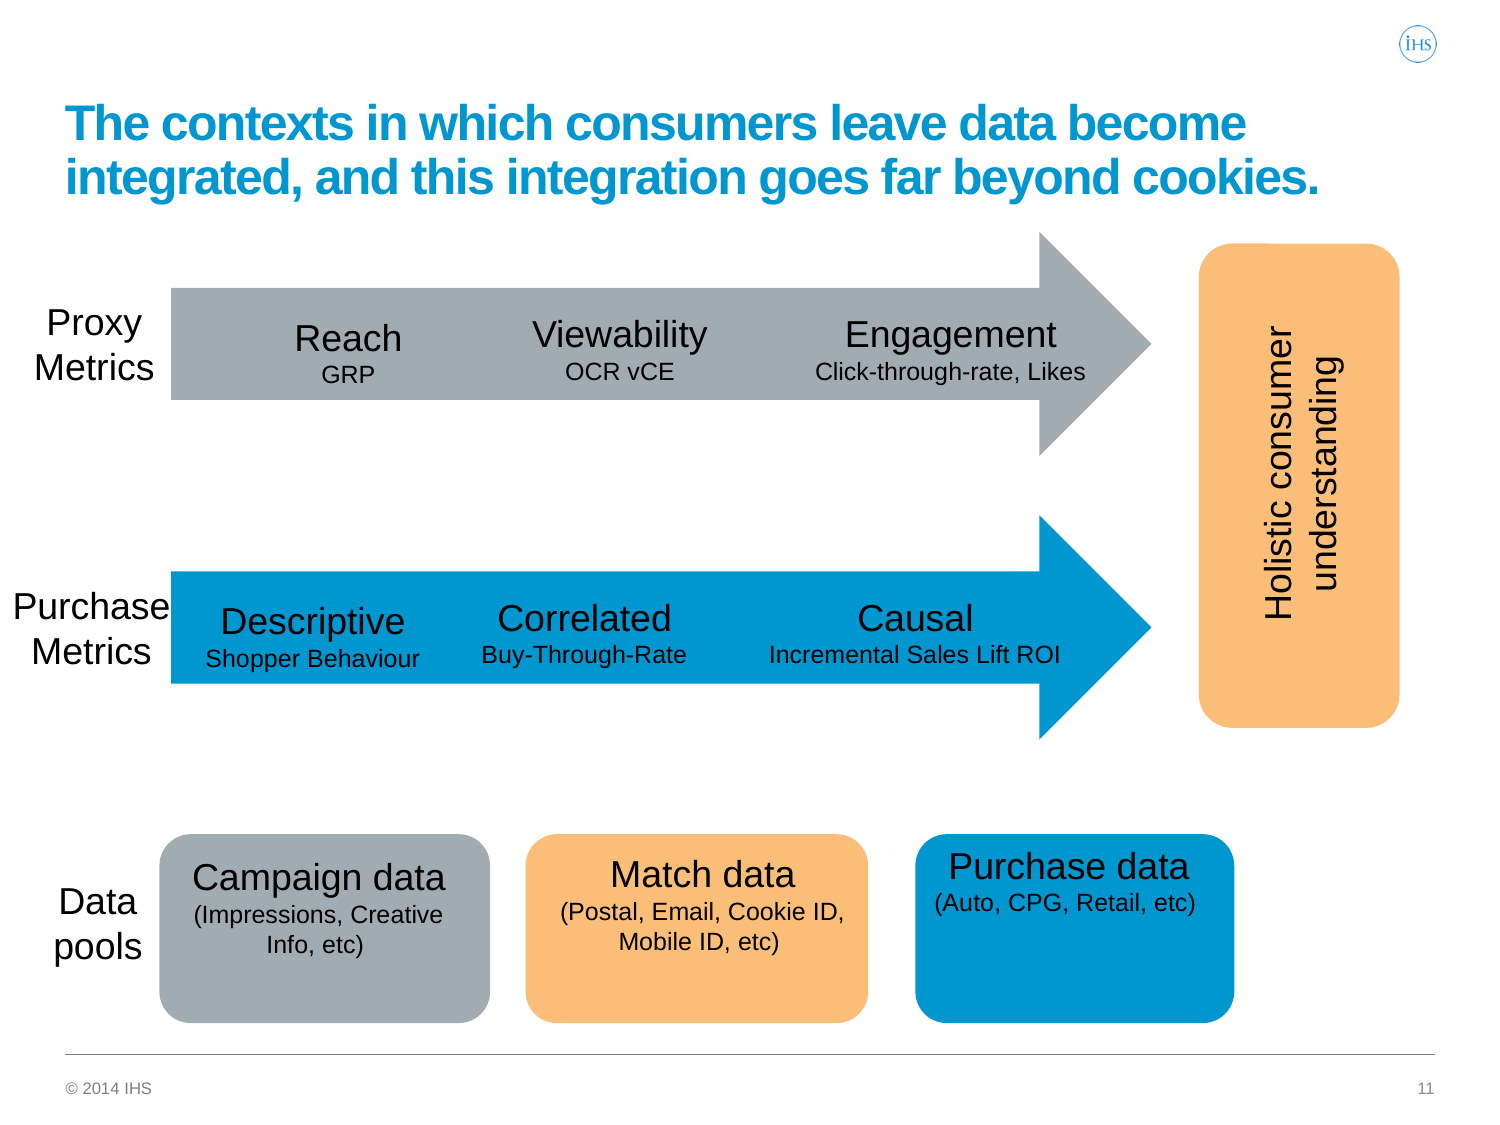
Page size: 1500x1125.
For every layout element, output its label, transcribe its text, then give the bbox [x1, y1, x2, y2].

text_box Holistic consumer understanding [1246, 279, 1351, 669]
text_box Viewability OCR vCE [490, 302, 738, 393]
text_box [1128, 600, 1154, 654]
text_box Causal Incremental Sales Lift ROI [702, 586, 1128, 676]
slide_number 11 [1084, 1057, 1435, 1118]
text_box Data pools [0, 869, 196, 975]
title The contexts in which consumers leave data become integrated, and this integration goes far beyond cookies. [64, 95, 1434, 214]
text_box Campaign data (Impressions, Creative Info, etc) [171, 845, 467, 966]
picture [1399, 25, 1437, 63]
text_box Correlated Buy-Through-Rate [454, 586, 702, 676]
text_box Engagement Click-through-rate, Likes [738, 302, 1164, 393]
text_box [1196, 241, 1402, 730]
text_box [523, 855, 871, 1026]
text_box [169, 229, 1113, 459]
text_box [913, 924, 1237, 1026]
text_box [533, 832, 861, 842]
text_box Match data (Postal, Email, Cookie ID, Mobile ID, etc) [525, 842, 880, 963]
text_box [169, 513, 1114, 742]
text_box Purchase data (Auto, CPG, Retail, etc) [856, 834, 1282, 924]
text_box Purchase Metrics [0, 574, 189, 679]
text_box Proxy Metrics [17, 290, 172, 396]
text_box [157, 832, 493, 1026]
text_box Descriptive Shopper Behaviour [182, 589, 443, 680]
text_box Reach GRP [218, 306, 479, 396]
